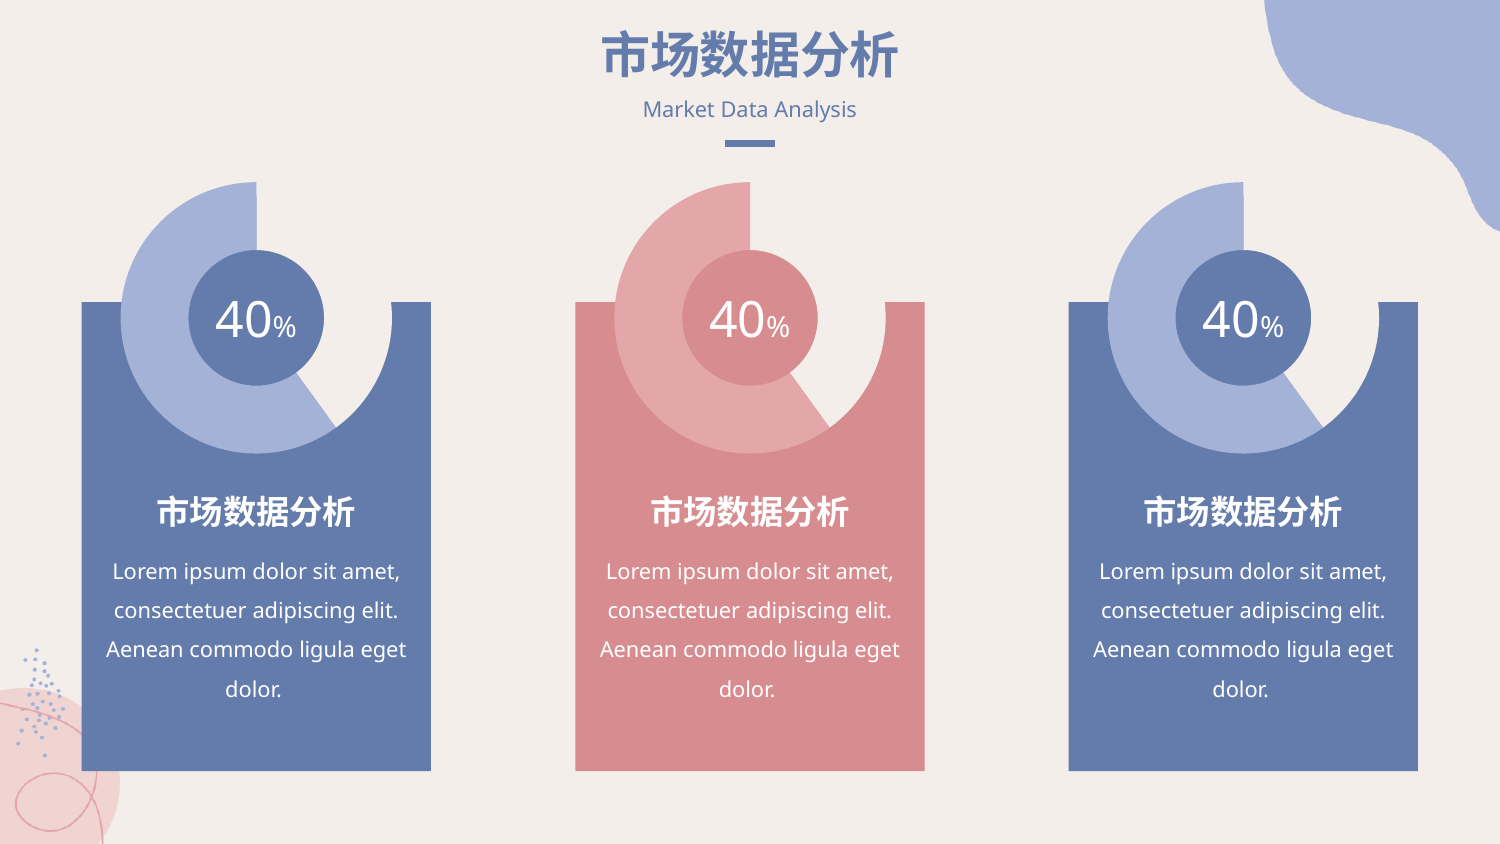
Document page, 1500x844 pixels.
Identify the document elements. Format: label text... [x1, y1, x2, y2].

picture [0, 0, 1500, 844]
text_box Lorem ipsum dolor sit amet, consectetuer adipiscing elit. Aenean commodo ligula eget dolor. [575, 536, 925, 709]
text_box [81, 460, 432, 772]
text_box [583, 15, 917, 144]
text_box [574, 460, 926, 772]
chart [1031, 176, 1456, 460]
text_box [1068, 460, 1419, 772]
chart [537, 176, 963, 460]
text_box 市场数据分析 [138, 483, 375, 536]
text_box 市场数据分析 [1125, 483, 1362, 536]
text_box Lorem ipsum dolor sit amet, consectetuer adipiscing elit. Aenean commodo ligula eget dolor. [81, 536, 431, 709]
text_box 市场数据分析 [631, 483, 869, 536]
chart [44, 176, 469, 460]
text_box Lorem ipsum dolor sit amet, consectetuer adipiscing elit. Aenean commodo ligula eget dolor. [1068, 536, 1418, 709]
